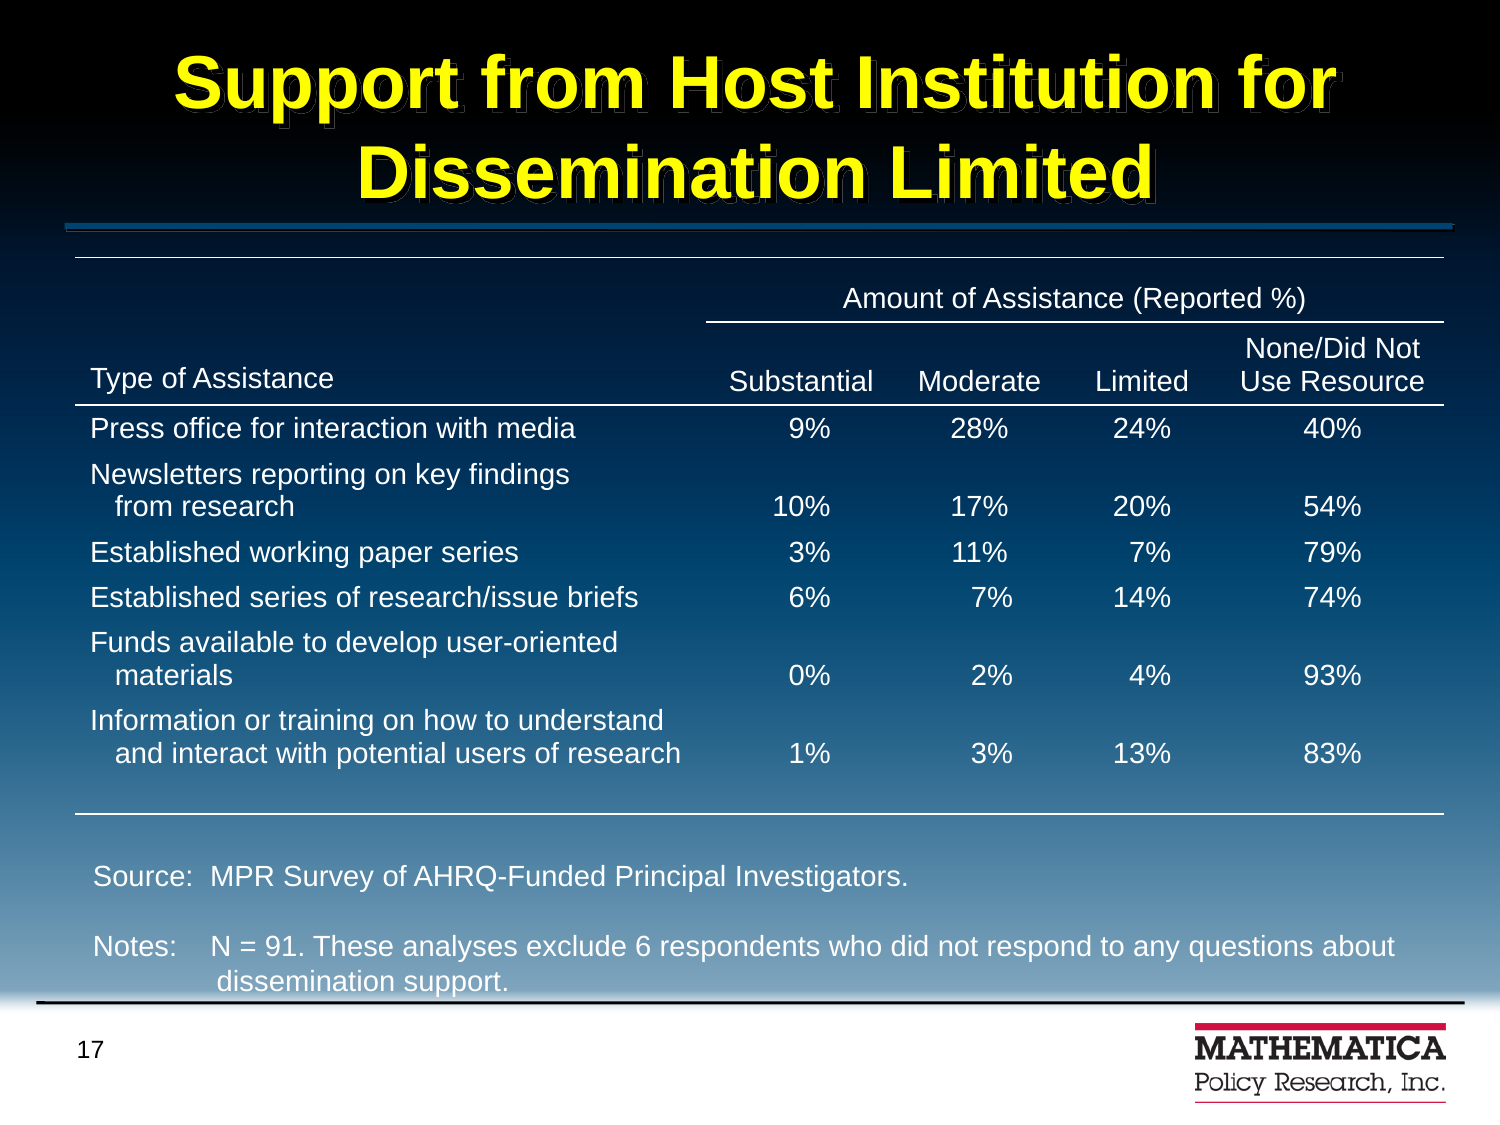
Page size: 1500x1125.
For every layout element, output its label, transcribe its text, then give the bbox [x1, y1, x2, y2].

table_header Amount of Assistance (Reported %) [706, 258, 1444, 321]
table_cell None/Did Not Use Resource [1222, 323, 1444, 404]
title Support from Host Institution for Dissemination Limited [62, 33, 1450, 222]
table_header [75, 258, 706, 322]
table_cell Type of Assistance [75, 322, 706, 404]
table_cell 28% 17% 11% 7% 2% 3% [897, 406, 1062, 813]
table_cell Limited [1062, 323, 1222, 404]
table_cell 24% 20% 7% 14% 4% 13% [1062, 406, 1222, 813]
picture [0, 0, 1500, 1125]
table_cell 9% 10% 3% 6% 0% 1% [706, 406, 897, 813]
table_cell 40% 54% 79% 74% 93% 83% [1222, 406, 1444, 813]
table_cell Substantial [706, 323, 897, 404]
table_cell Press office for interaction with media Newsletters reporting on key findings from research Established working paper series Established series of research/issue briefs Funds available to develop user-oriented materials Information or training on how to understand and interact with potential users of research [75, 406, 706, 813]
text_box Source: MPR Survey of AHRQ-Funded Principal Investigators. Notes: N = 91. These analyses exclude 6 respondents who did not respond to any questions about dissemination support. [78, 849, 1463, 1005]
table_cell Moderate [897, 323, 1062, 404]
